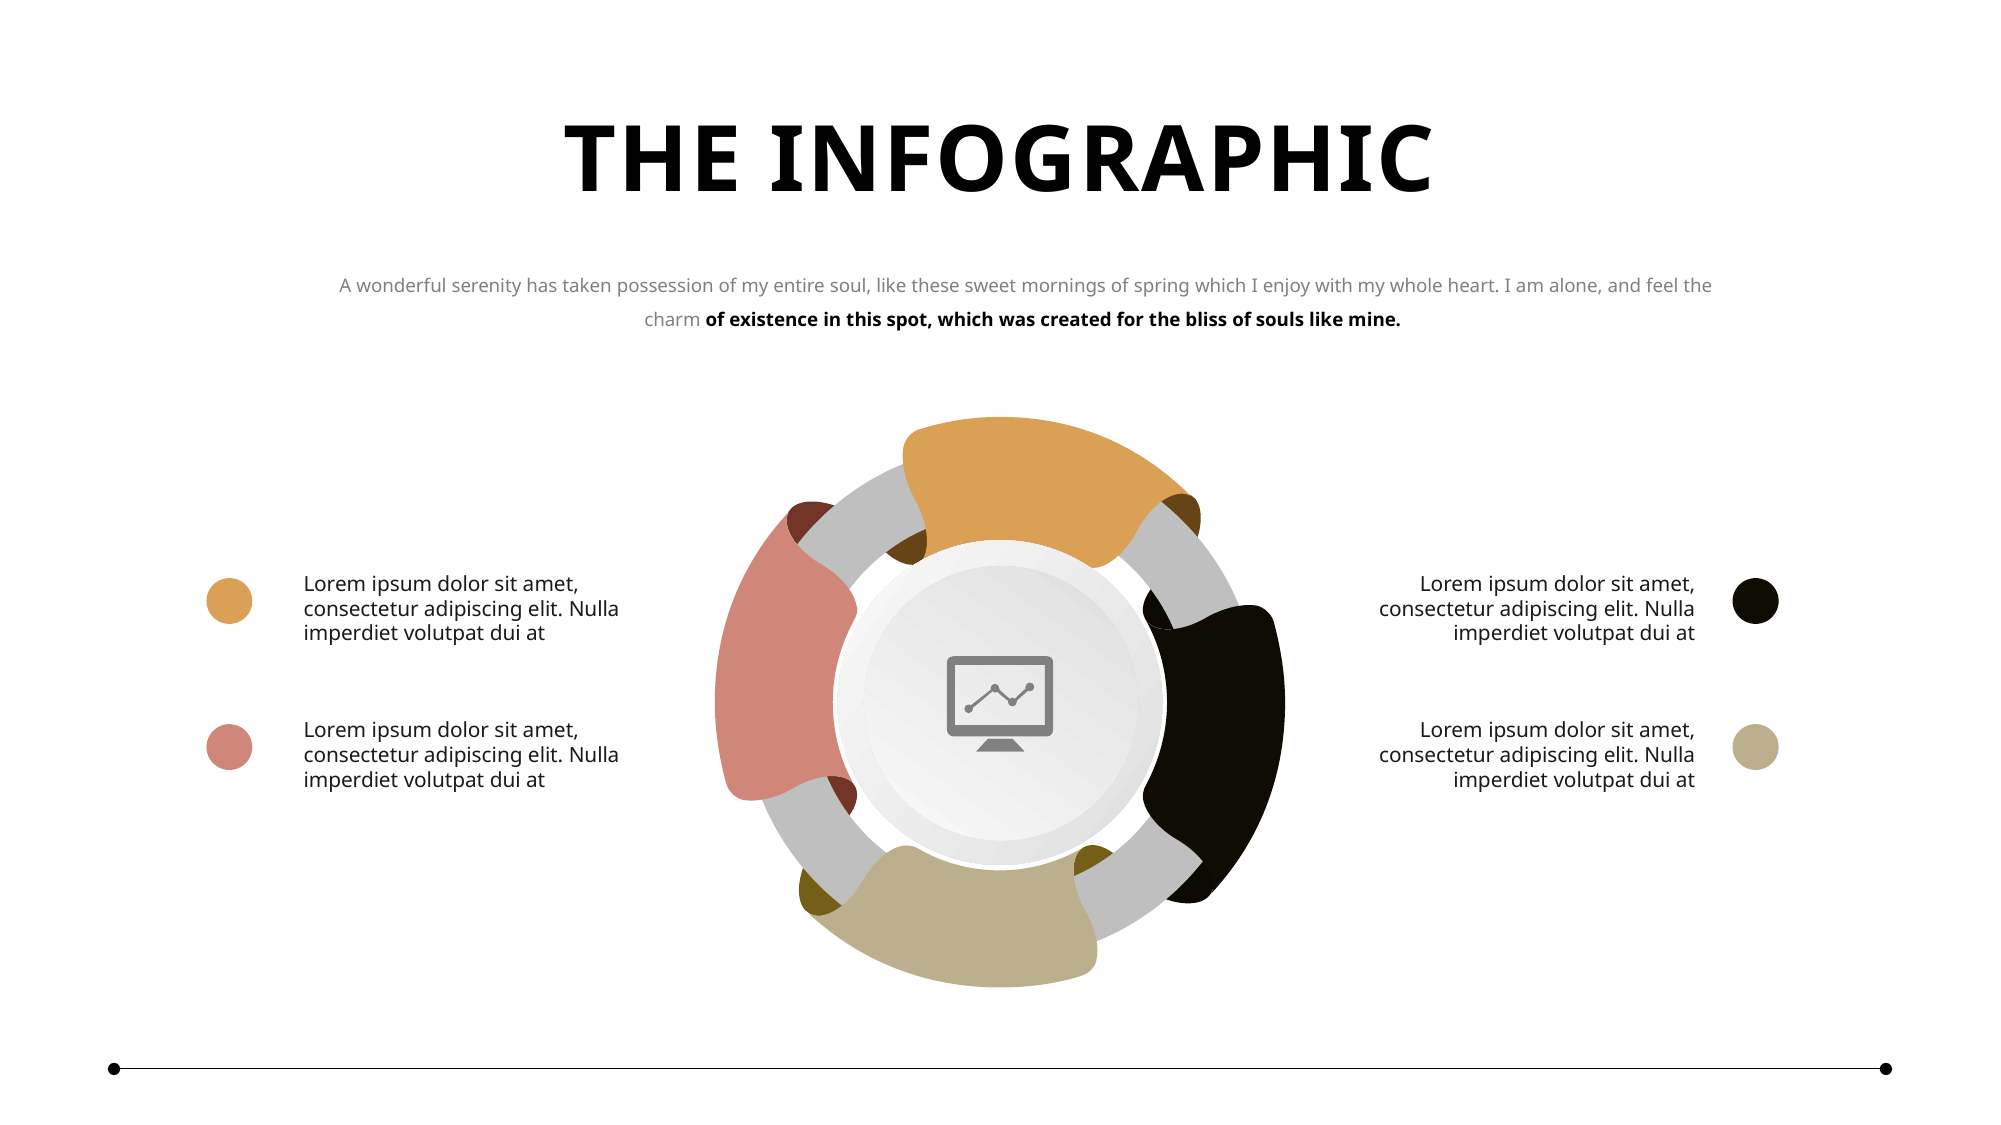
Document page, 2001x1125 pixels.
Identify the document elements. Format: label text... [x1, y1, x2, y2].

text_box [205, 577, 254, 625]
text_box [946, 656, 1054, 752]
text_box Lorem ipsum dolor sit amet, consectetur adipiscing elit. Nulla imperdiet volutpat dui at [1349, 562, 1710, 653]
text_box Lorem ipsum dolor sit amet, consectetur adipiscing elit. Nulla imperdiet volutpat dui at [1349, 708, 1710, 799]
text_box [714, 416, 1286, 988]
text_box THE INFOGRAPHIC [548, 92, 1452, 217]
text_box [1731, 723, 1780, 771]
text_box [837, 540, 1163, 865]
text_box [1731, 577, 1780, 625]
text_box Lorem ipsum dolor sit amet, consectetur adipiscing elit. Nulla imperdiet volutpat dui at [288, 708, 650, 799]
text_box A wonderful serenity has taken possession of my entire soul, like these sweet mornings of spring which I enjoy with my whole heart. I am alone, and feel the charm of existence in this spot, which was created for the bliss of souls like mine. [314, 255, 1736, 338]
text_box [205, 723, 254, 771]
text_box Lorem ipsum dolor sit amet, consectetur adipiscing elit. Nulla imperdiet volutpat dui at [288, 562, 650, 653]
